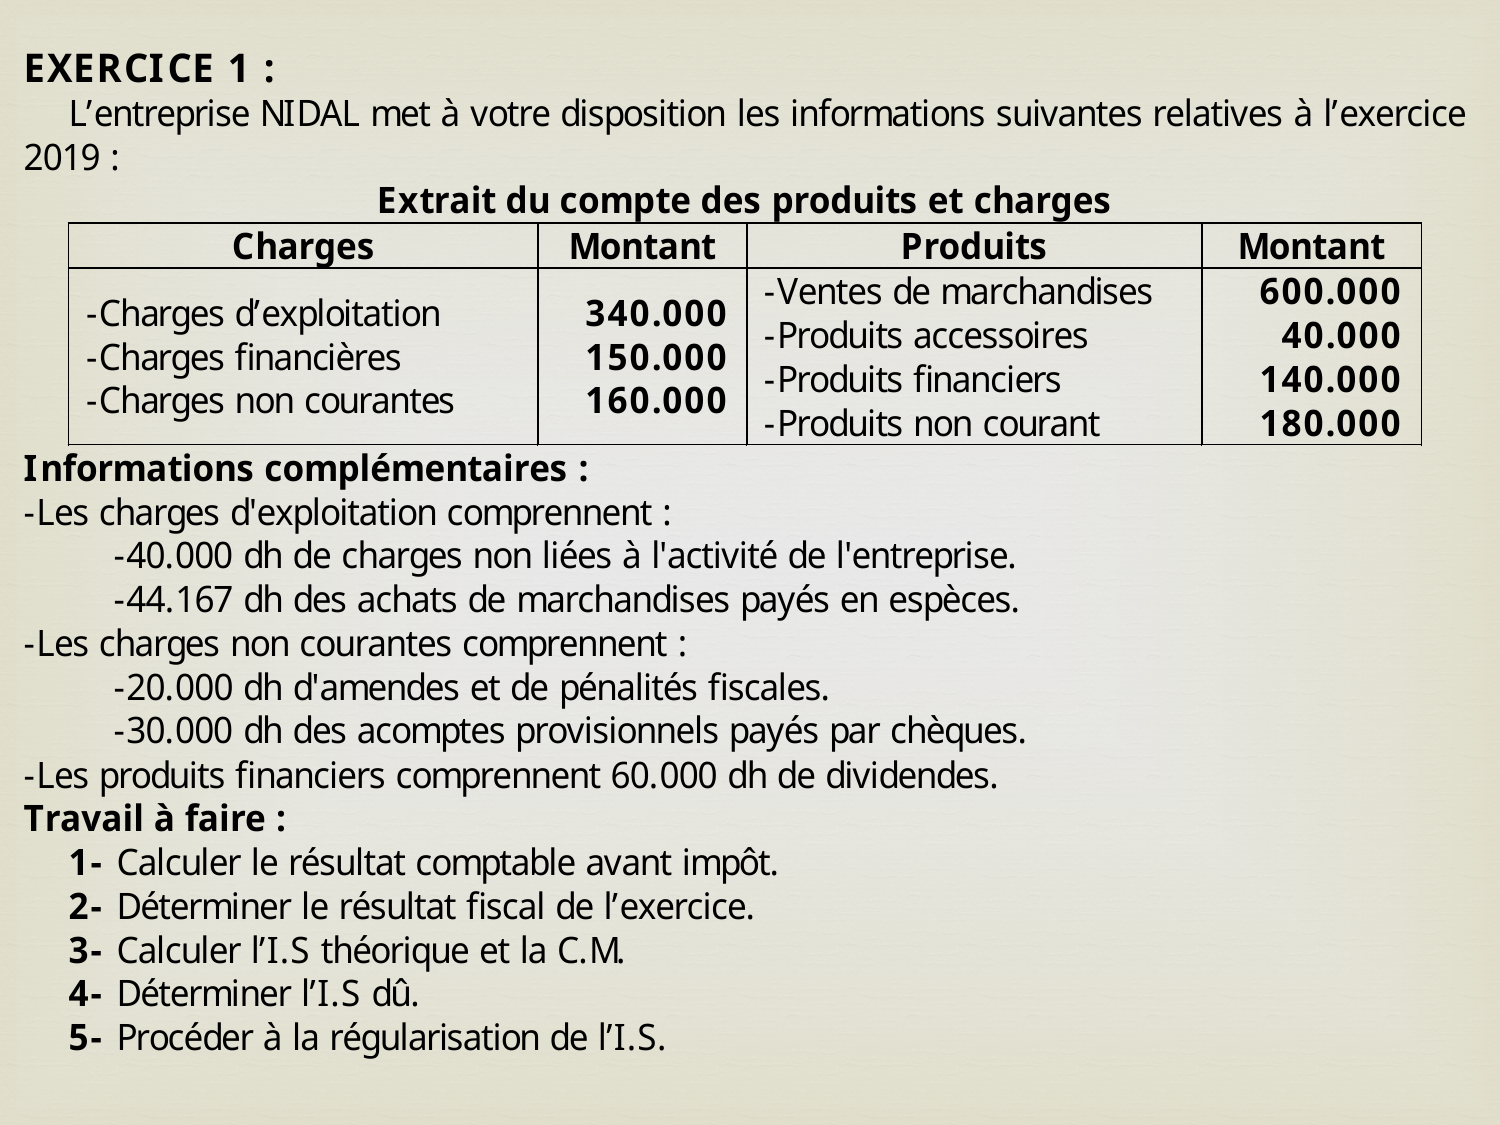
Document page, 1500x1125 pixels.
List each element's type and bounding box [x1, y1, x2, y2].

picture [5, 42, 1486, 1060]
